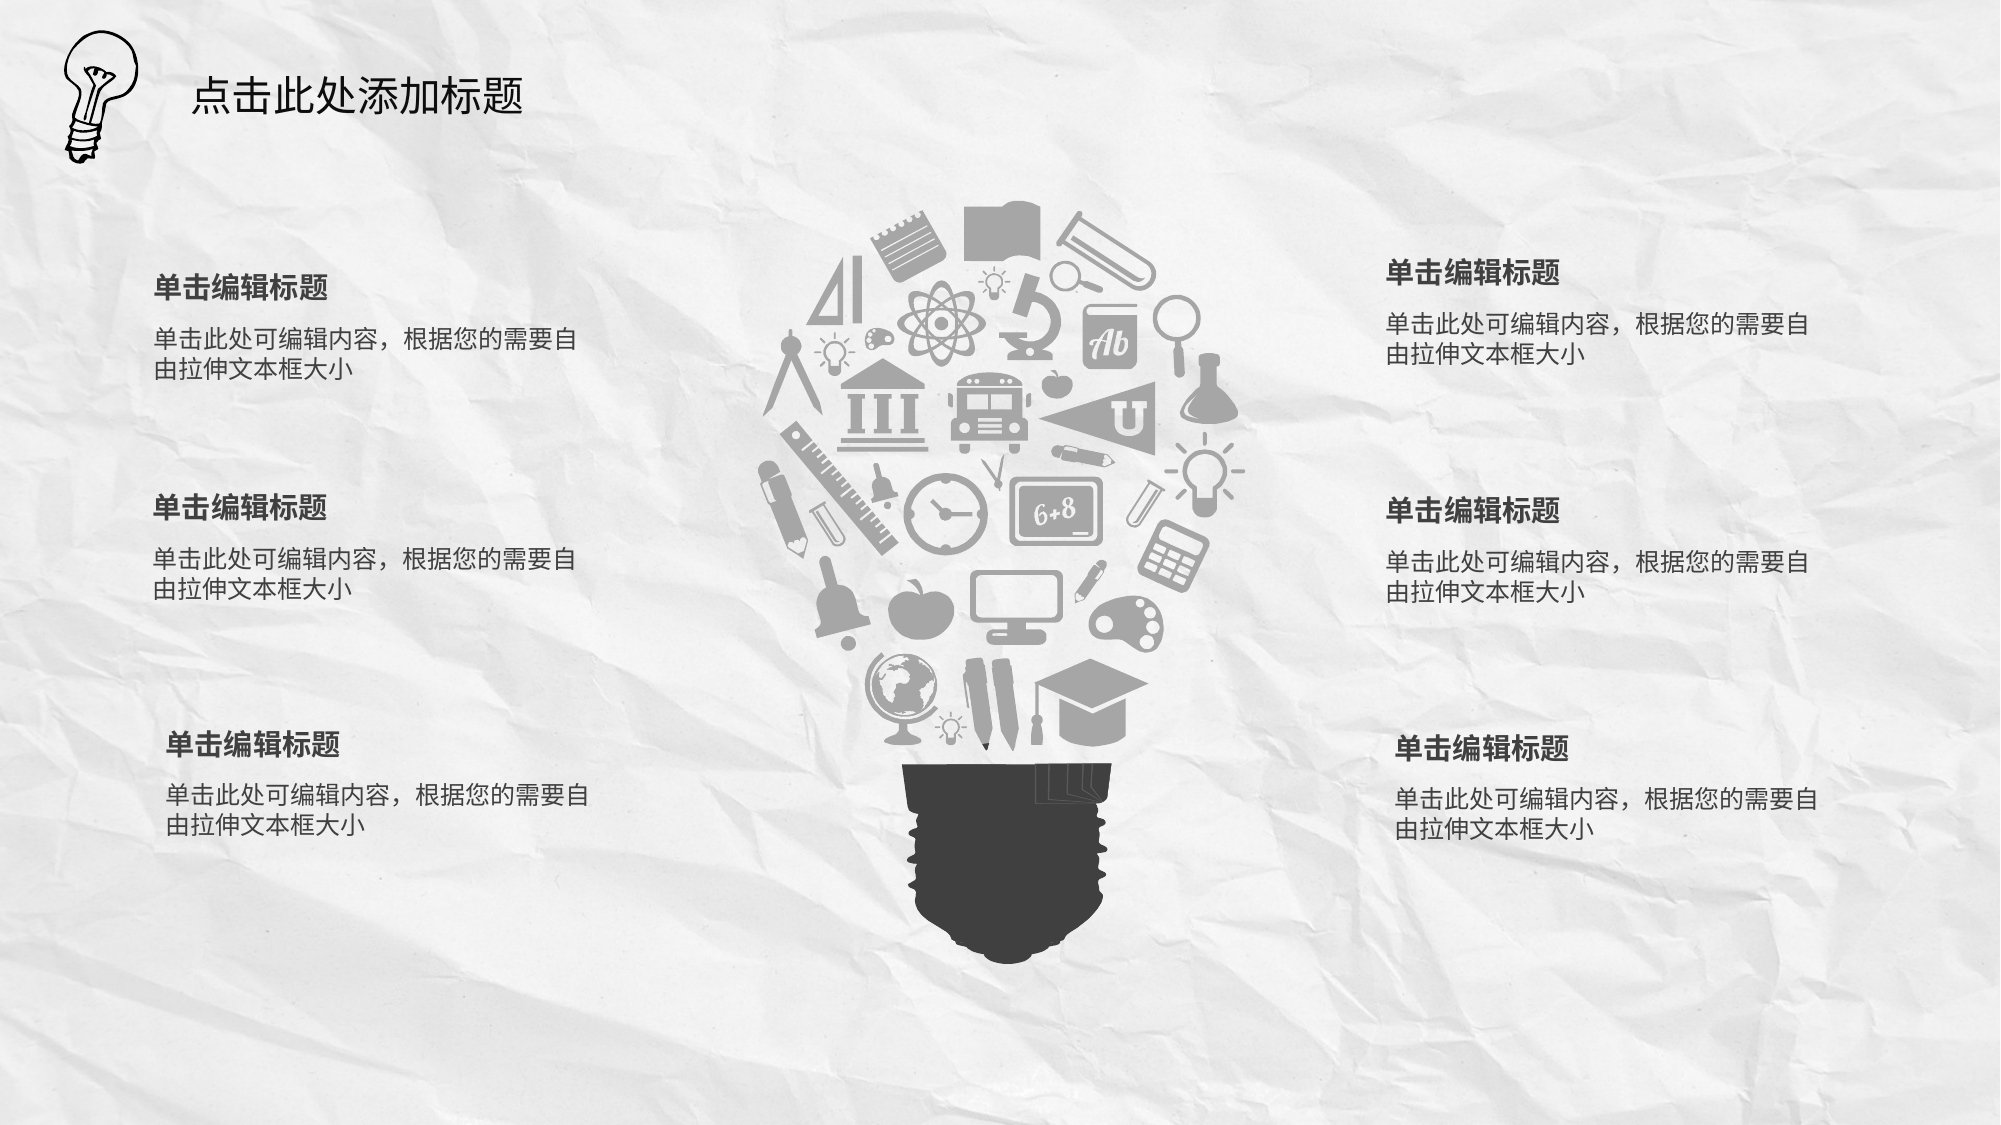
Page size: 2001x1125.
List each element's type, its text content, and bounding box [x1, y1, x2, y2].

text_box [993, 658, 1019, 742]
text_box [870, 210, 947, 282]
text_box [903, 472, 988, 556]
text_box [762, 329, 823, 417]
text_box [948, 393, 953, 408]
text_box 单击编辑标题 [1385, 492, 1616, 528]
text_box [758, 460, 809, 559]
text_box [970, 570, 1063, 645]
text_box [964, 200, 1041, 262]
text_box [1222, 488, 1234, 500]
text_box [962, 657, 993, 745]
text_box [864, 327, 895, 351]
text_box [837, 358, 929, 452]
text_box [1056, 211, 1157, 291]
text_box [1074, 559, 1107, 604]
text_box [1051, 445, 1116, 468]
text_box [870, 463, 899, 503]
text_box [956, 372, 1023, 386]
text_box [1164, 469, 1179, 474]
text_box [805, 255, 863, 326]
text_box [1152, 294, 1201, 378]
text_box [1222, 442, 1234, 454]
text_box 单击此处可编辑内容，根据您的需要自由拉伸文本框大小 [165, 779, 608, 840]
text_box 单击此处可编辑内容，根据您的需要自由拉伸文本框大小 [1385, 546, 1828, 607]
text_box [1175, 442, 1187, 454]
text_box [1038, 381, 1156, 456]
text_box [1088, 595, 1164, 653]
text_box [809, 501, 846, 547]
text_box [888, 578, 955, 640]
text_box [980, 454, 1005, 491]
text_box [1137, 519, 1210, 593]
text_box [1031, 658, 1149, 747]
text_box [950, 387, 1028, 441]
text_box [938, 711, 962, 742]
text_box [779, 420, 899, 556]
text_box 点击此处添加标题 [175, 62, 540, 128]
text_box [901, 742, 1111, 964]
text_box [1126, 479, 1166, 528]
text_box 单击此处可编辑内容，根据您的需要自由拉伸文本框大小 [1394, 783, 1837, 844]
text_box [982, 270, 1007, 301]
text_box 单击此处可编辑内容，根据您的需要自由拉伸文本框大小 [152, 543, 595, 604]
text_box 单击此处可编辑内容，根据您的需要自由拉伸文本框大小 [153, 323, 596, 384]
text_box [999, 273, 1062, 361]
text_box [1202, 431, 1207, 446]
text_box 单击编辑标题 [165, 726, 396, 762]
text_box [1182, 449, 1228, 518]
text_box [1175, 488, 1187, 500]
text_box [1026, 393, 1032, 408]
text_box 单击编辑标题 [1394, 729, 1625, 765]
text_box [897, 280, 986, 367]
text_box [959, 443, 971, 454]
text_box 单击编辑标题 [152, 489, 383, 525]
text_box [64, 30, 139, 164]
text_box [840, 636, 856, 651]
text_box [1009, 443, 1020, 454]
picture [0, 0, 2001, 1125]
text_box [1179, 353, 1239, 424]
text_box 单击编辑标题 [153, 269, 383, 305]
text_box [1041, 369, 1073, 399]
text_box [1009, 476, 1103, 546]
text_box 单击编辑标题 [1385, 254, 1616, 290]
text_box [864, 652, 938, 746]
text_box [884, 501, 891, 510]
text_box 单击此处可编辑内容，根据您的需要自由拉伸文本框大小 [1385, 308, 1828, 369]
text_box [1049, 260, 1103, 293]
text_box [814, 555, 871, 639]
text_box [823, 337, 850, 376]
text_box [1230, 469, 1246, 474]
text_box [1082, 303, 1138, 370]
